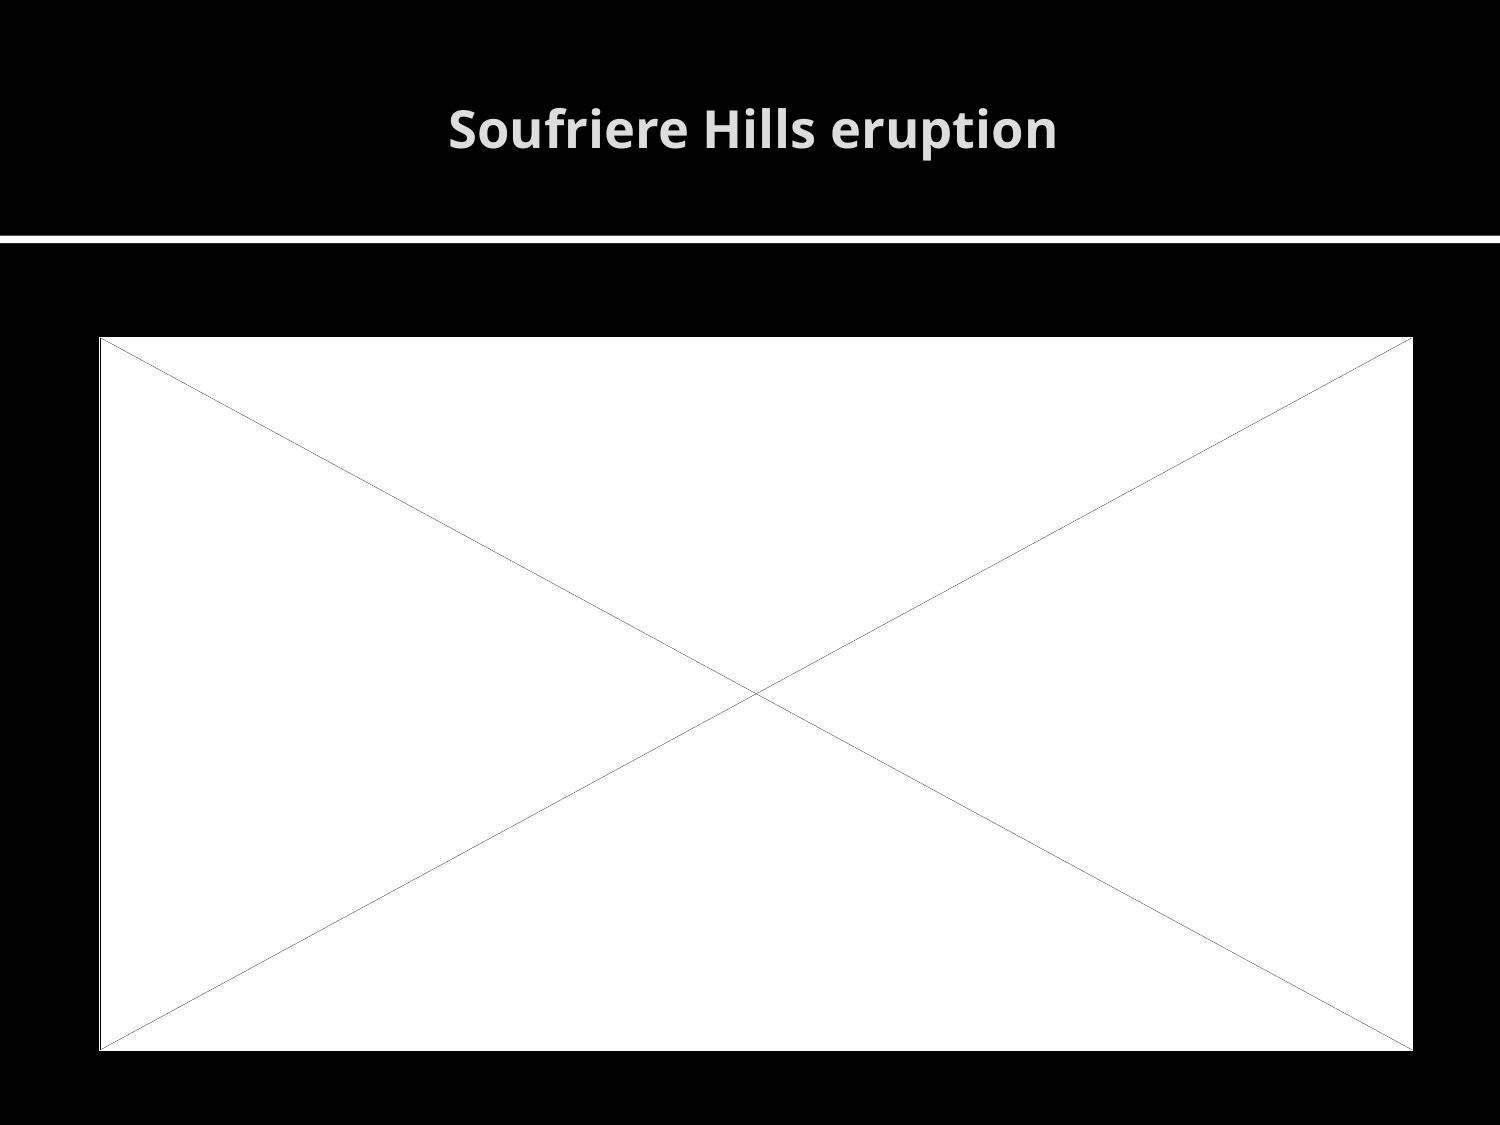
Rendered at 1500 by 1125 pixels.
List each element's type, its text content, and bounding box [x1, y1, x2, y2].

title Soufriere Hills eruption [75, 24, 1425, 231]
